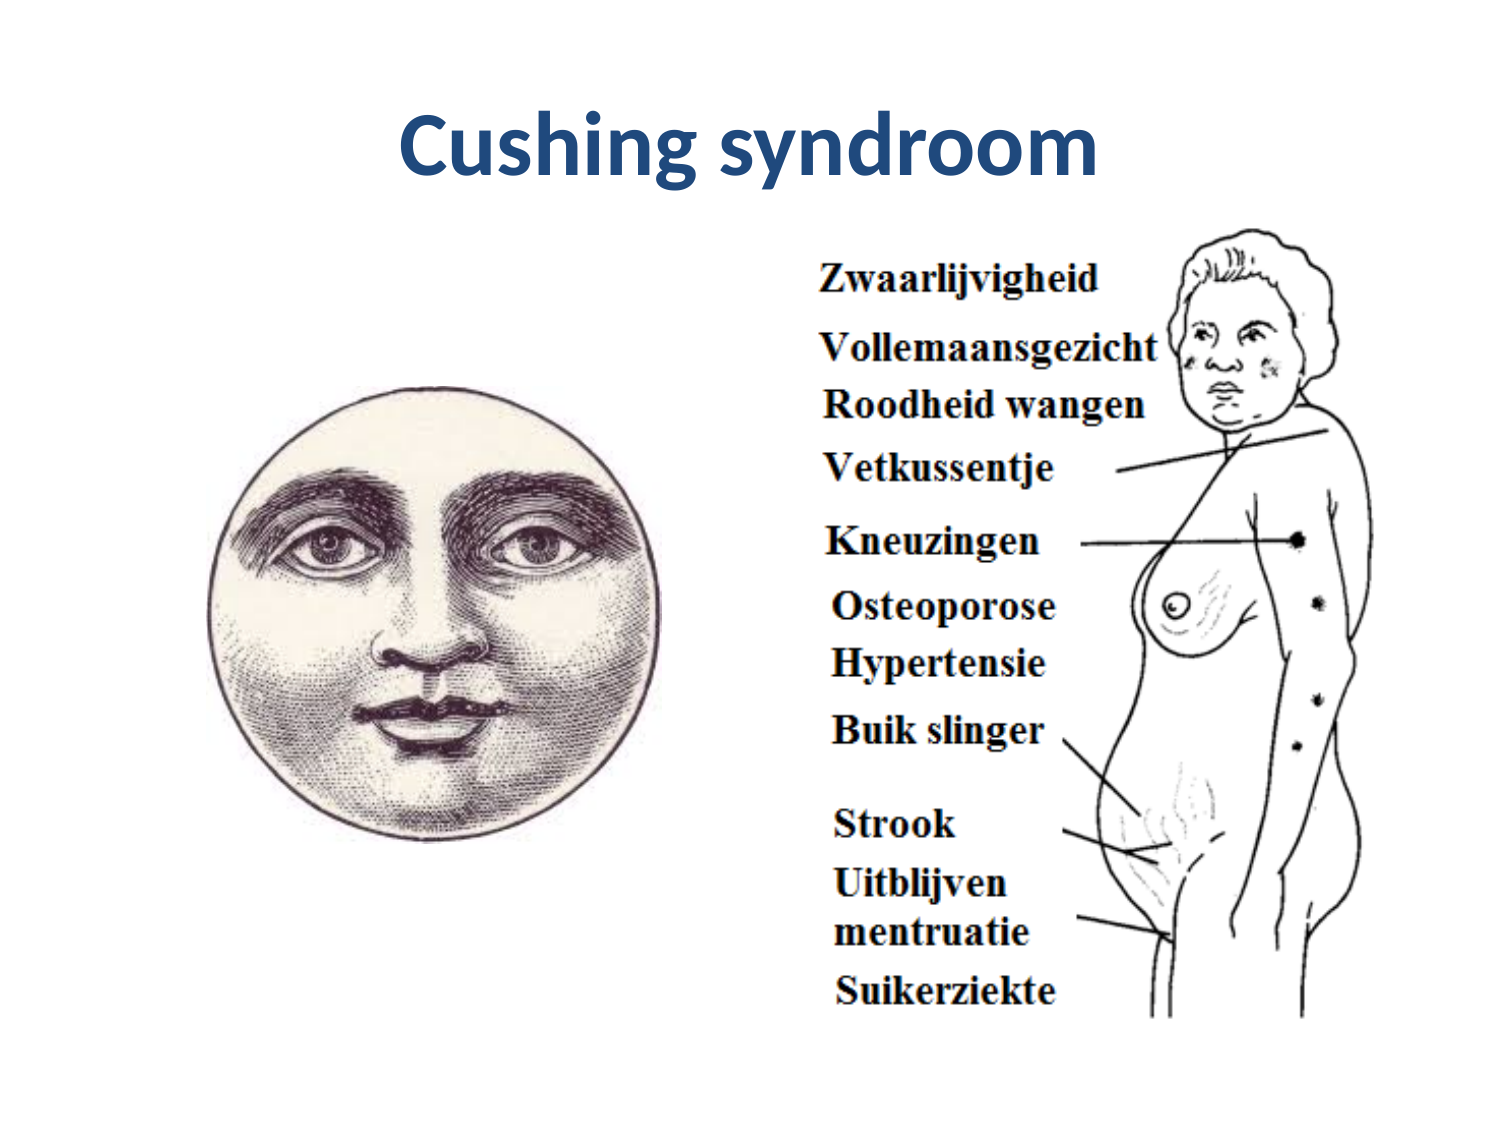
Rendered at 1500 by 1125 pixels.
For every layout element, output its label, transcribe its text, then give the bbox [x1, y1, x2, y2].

picture [206, 386, 662, 844]
picture [814, 219, 1380, 1021]
title Cushing syndroom [75, 45, 1425, 233]
